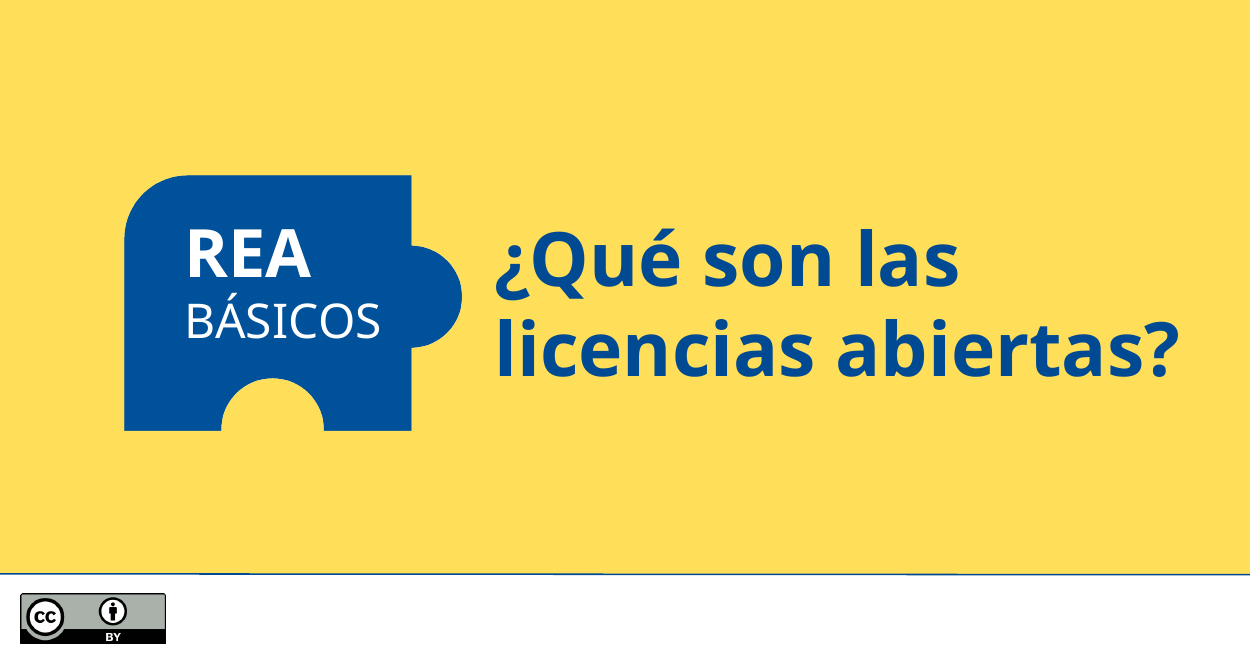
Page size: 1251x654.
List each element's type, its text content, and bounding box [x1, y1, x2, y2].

picture [20, 592, 166, 645]
text_box ¿Qué son las licencias abiertas? [479, 196, 1250, 407]
text_box [0, 582, 1250, 654]
text_box REA BÁSICOS [466, 195, 815, 364]
picture [124, 174, 462, 432]
